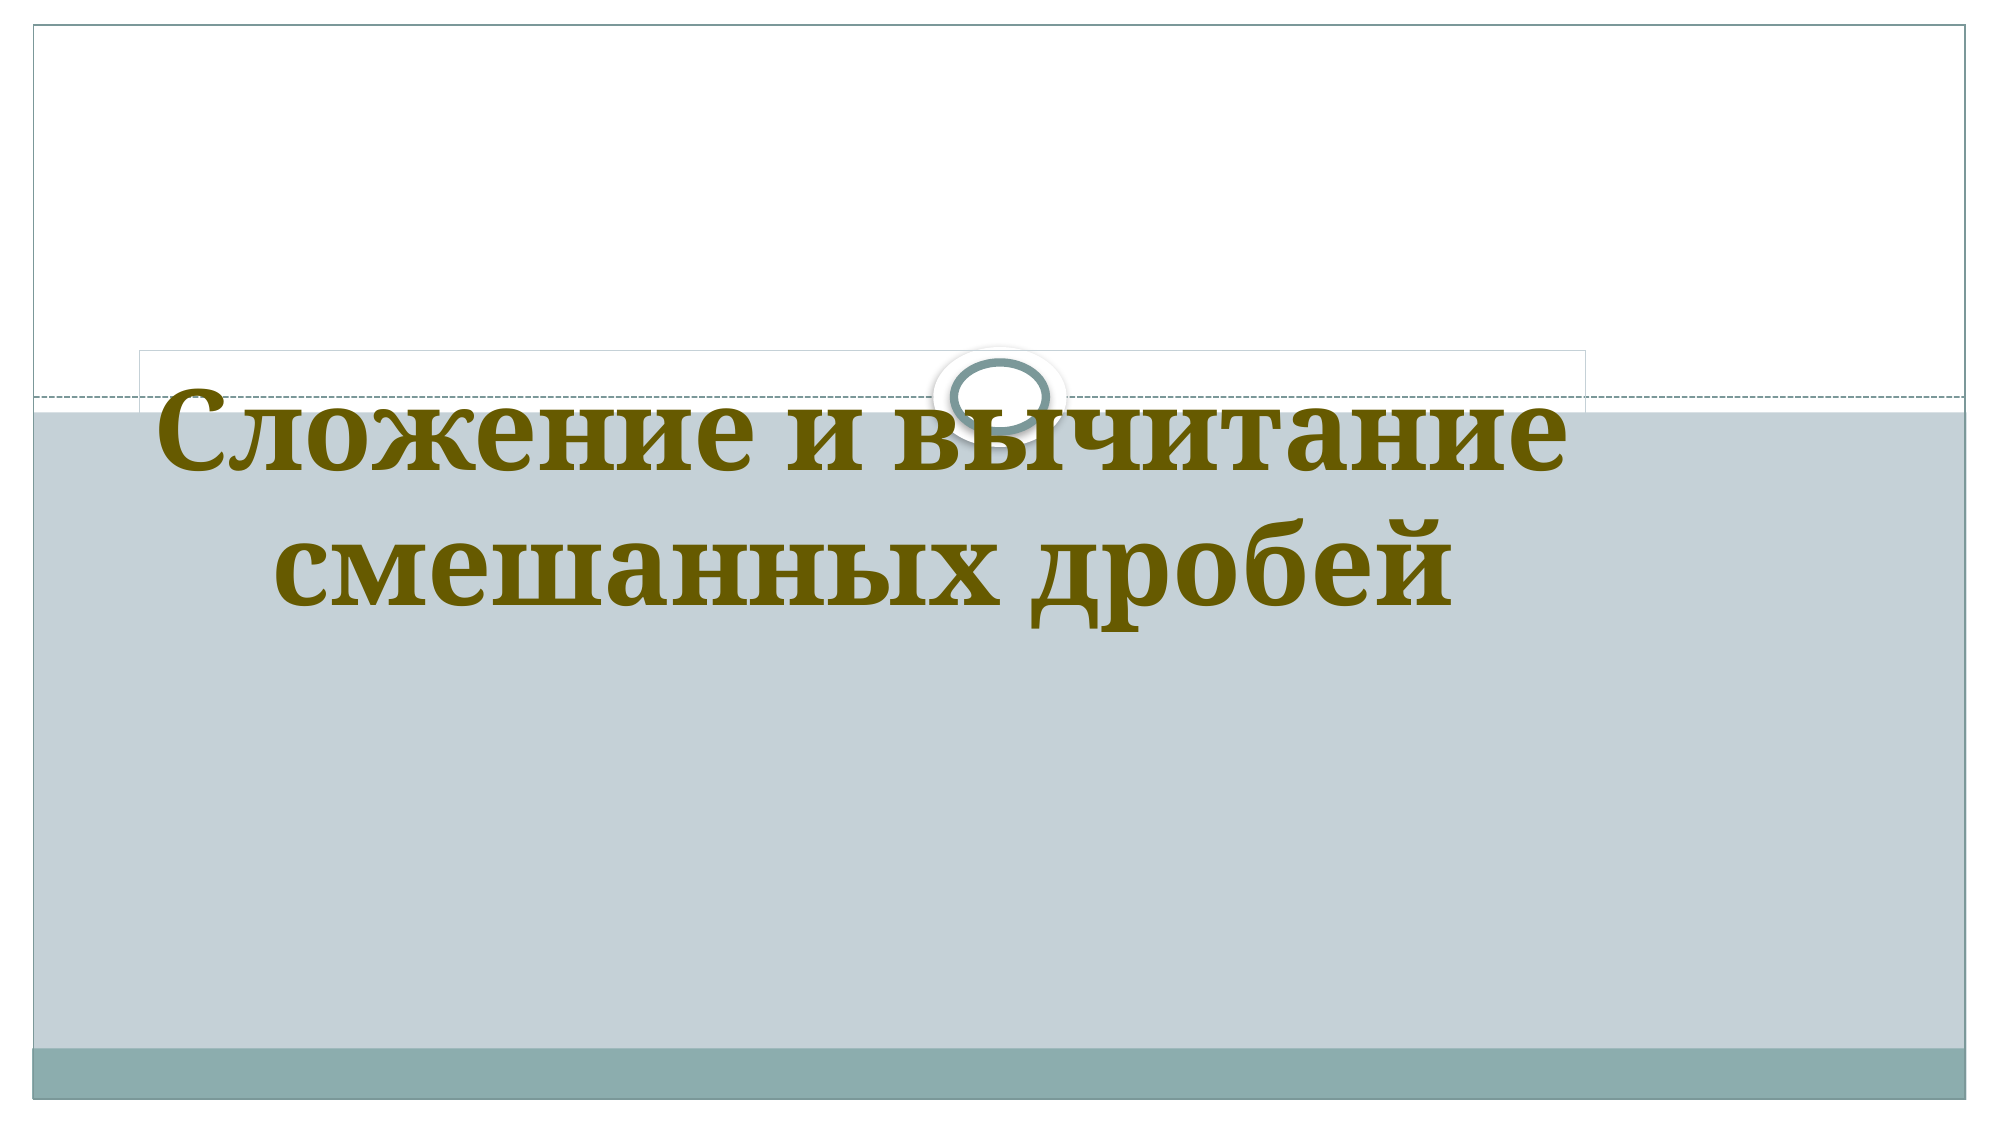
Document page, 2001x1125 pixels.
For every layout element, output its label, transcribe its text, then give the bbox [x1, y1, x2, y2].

text_box Сложение и вычитание смешанных дробей [139, 350, 1586, 636]
